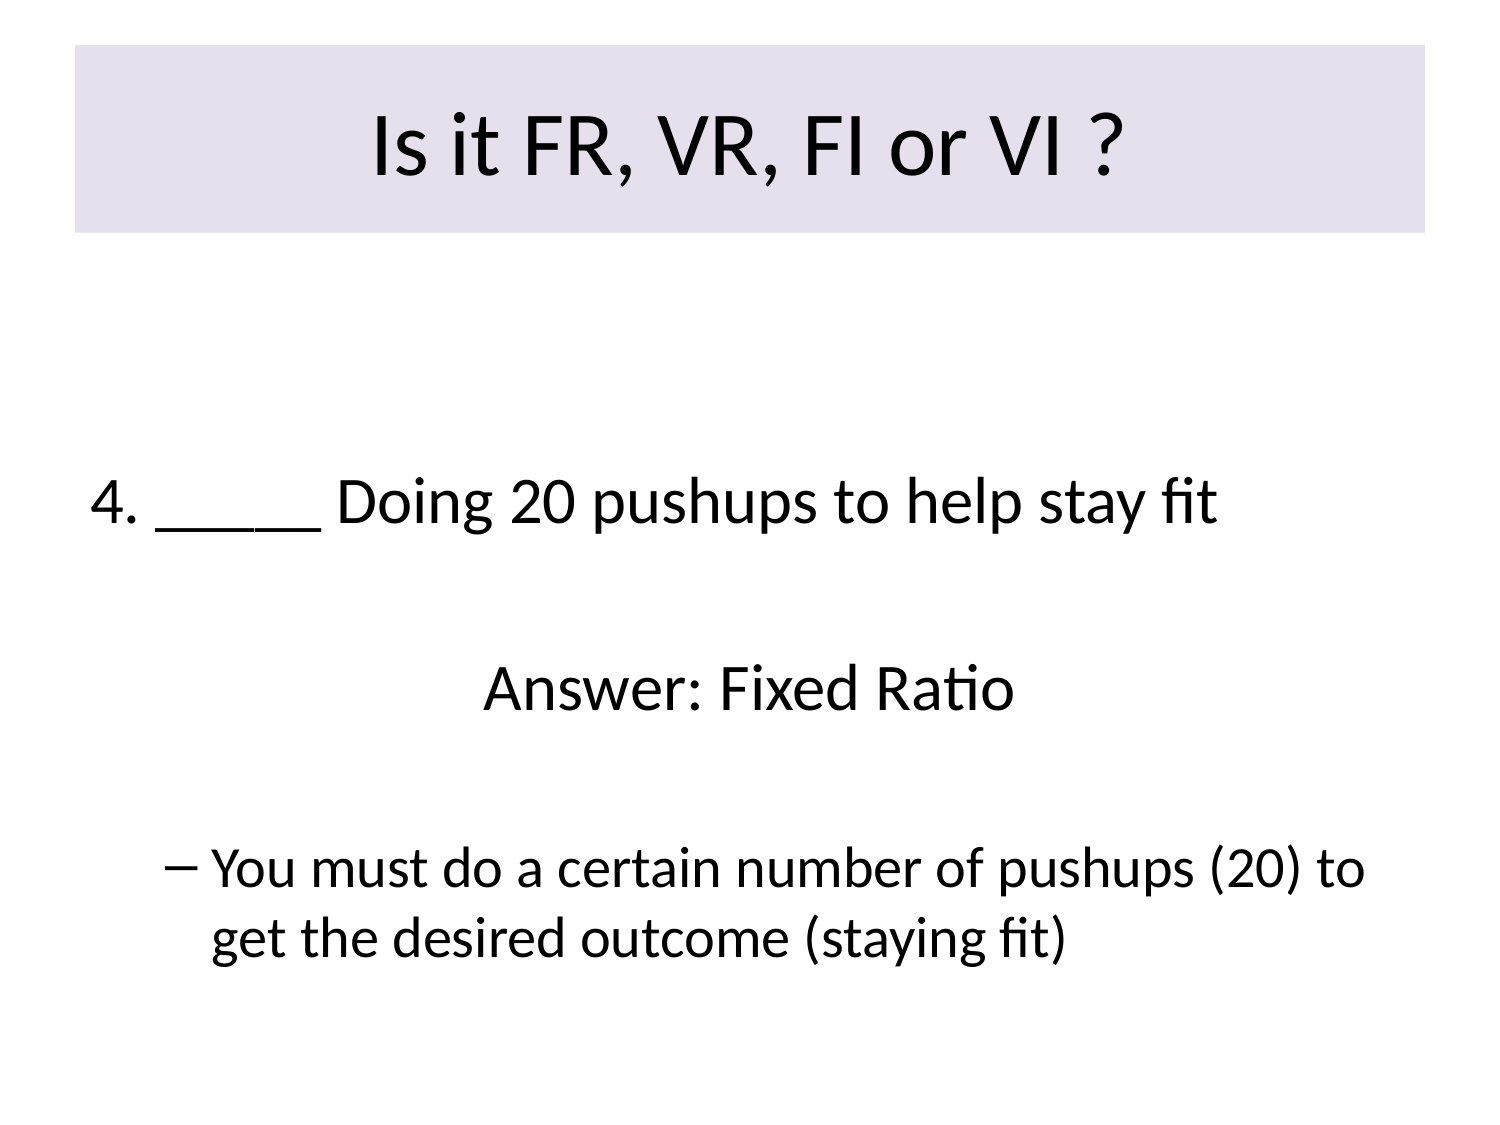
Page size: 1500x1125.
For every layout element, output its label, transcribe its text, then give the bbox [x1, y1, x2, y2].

list 4. _____ Doing 20 pushups to help stay fit Answer: Fixed Ratio You must do a certain number of pushups (20) to get the desired outcome (staying fit) [75, 262, 1425, 1005]
title Is it FR, VR, FI or VI ? [75, 45, 1425, 233]
